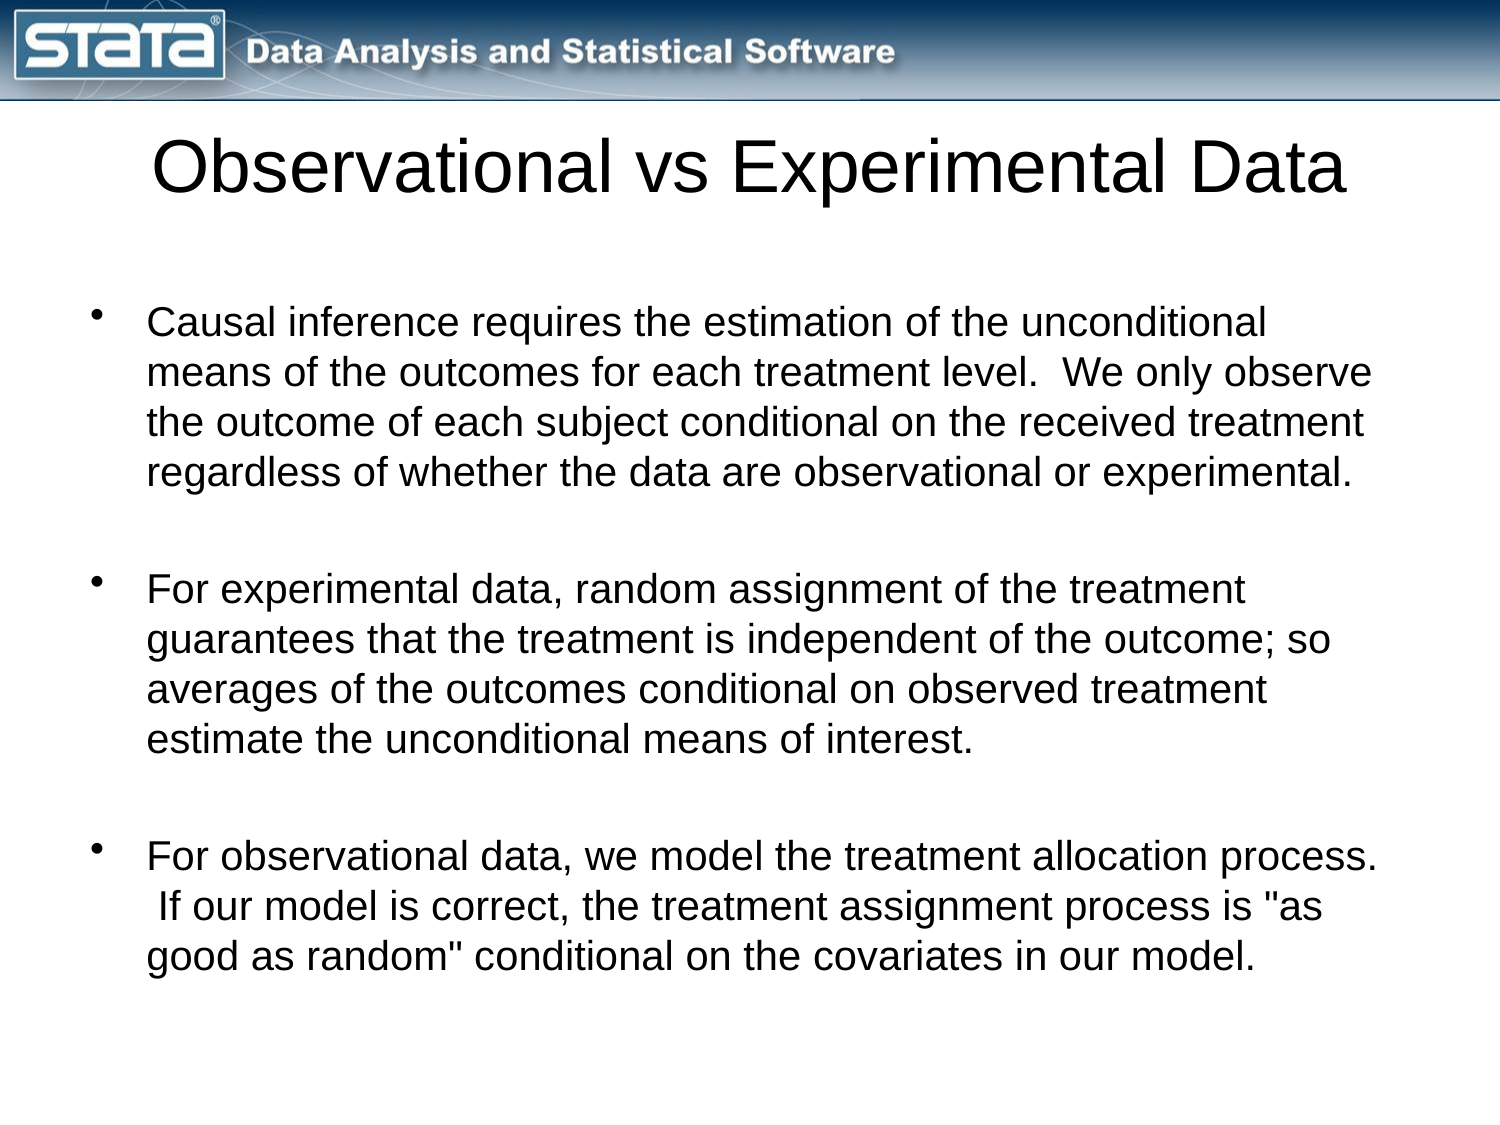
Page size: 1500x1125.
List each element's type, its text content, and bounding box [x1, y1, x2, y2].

title Observational vs Experimental Data [0, 108, 1500, 225]
picture [0, 0, 1500, 102]
list Causal inference requires the estimation of the unconditional means of the outcomes for each treatment level. We only observe the outcome of each subject conditional on the received treatment regardless of whether the data are observational or experimental. For experimental data, random assignment of the treatment guarantees that the treatment is independent of the outcome; so averages of the outcomes conditional on observed treatment estimate the unconditional means of interest. For observational data, we model the treatment allocation process. If our model is correct, the treatment assignment process is "as good as random" conditional on the covariates in our model. [75, 287, 1400, 1025]
